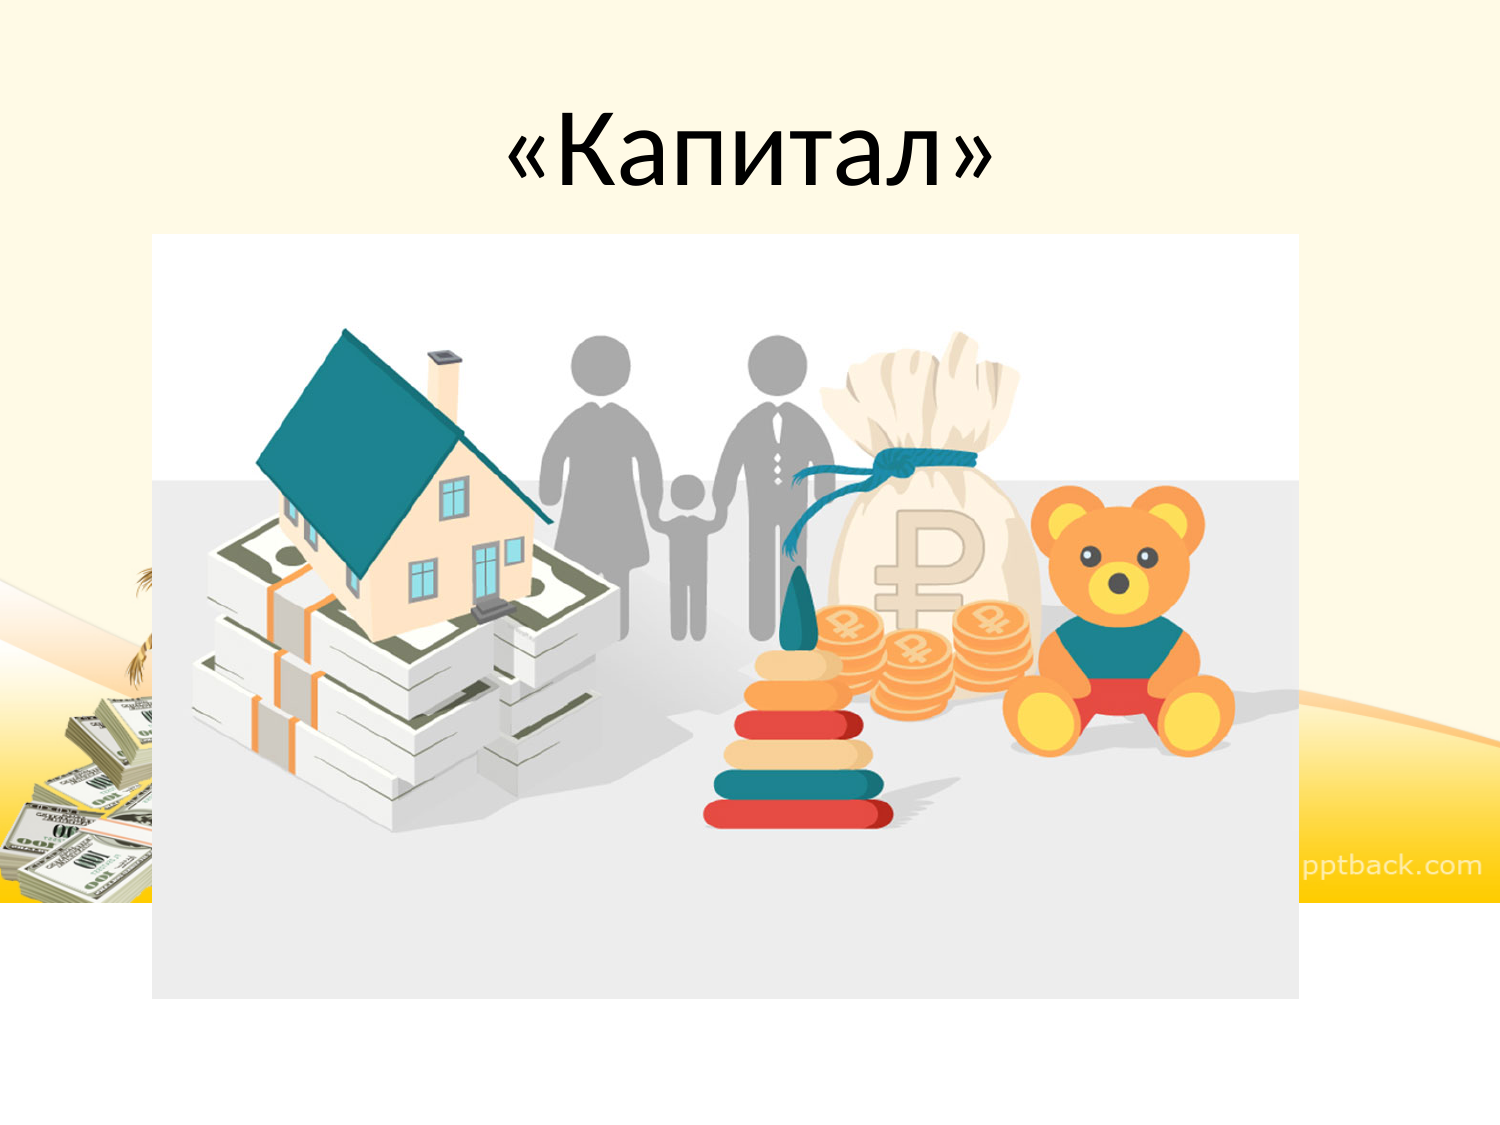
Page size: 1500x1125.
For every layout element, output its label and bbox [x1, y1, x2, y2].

picture [0, 0, 1500, 999]
